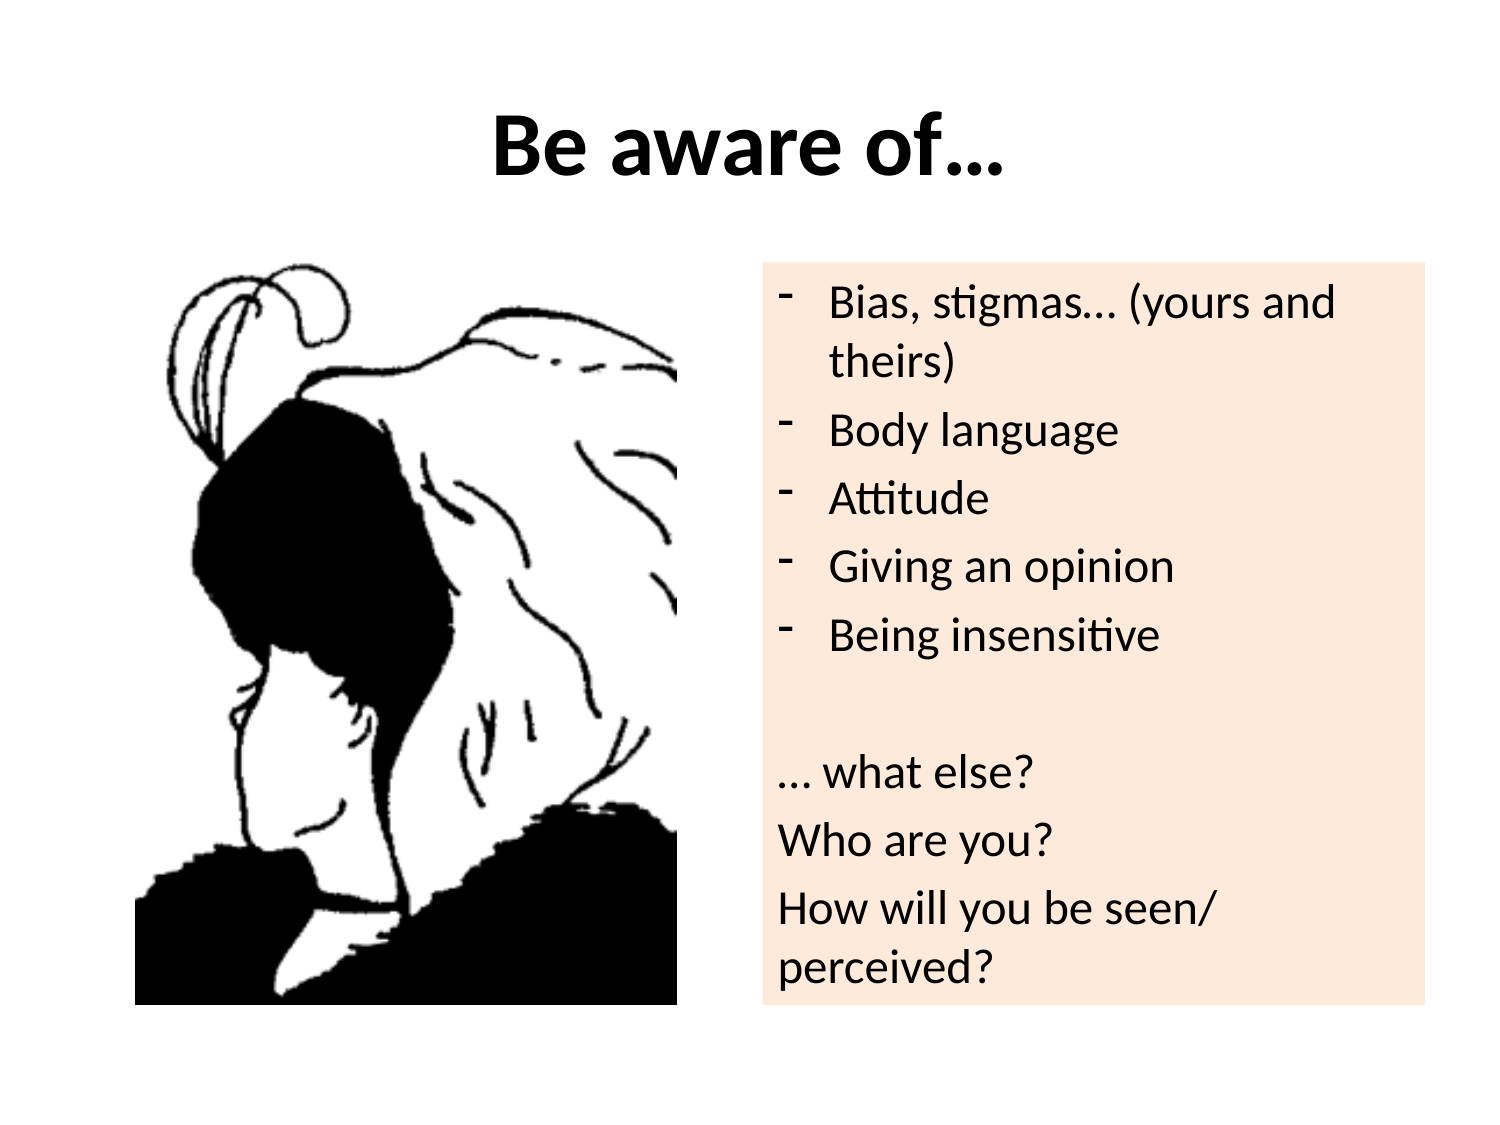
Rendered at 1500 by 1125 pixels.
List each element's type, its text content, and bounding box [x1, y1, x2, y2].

list Bias, stigmas… (yours and theirs) Body language Attitude Giving an opinion Being insensitive … what else? Who are you? How will you be seen/ perceived? [762, 262, 1425, 1005]
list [74, 262, 738, 1006]
title Be aware of… [75, 45, 1425, 233]
